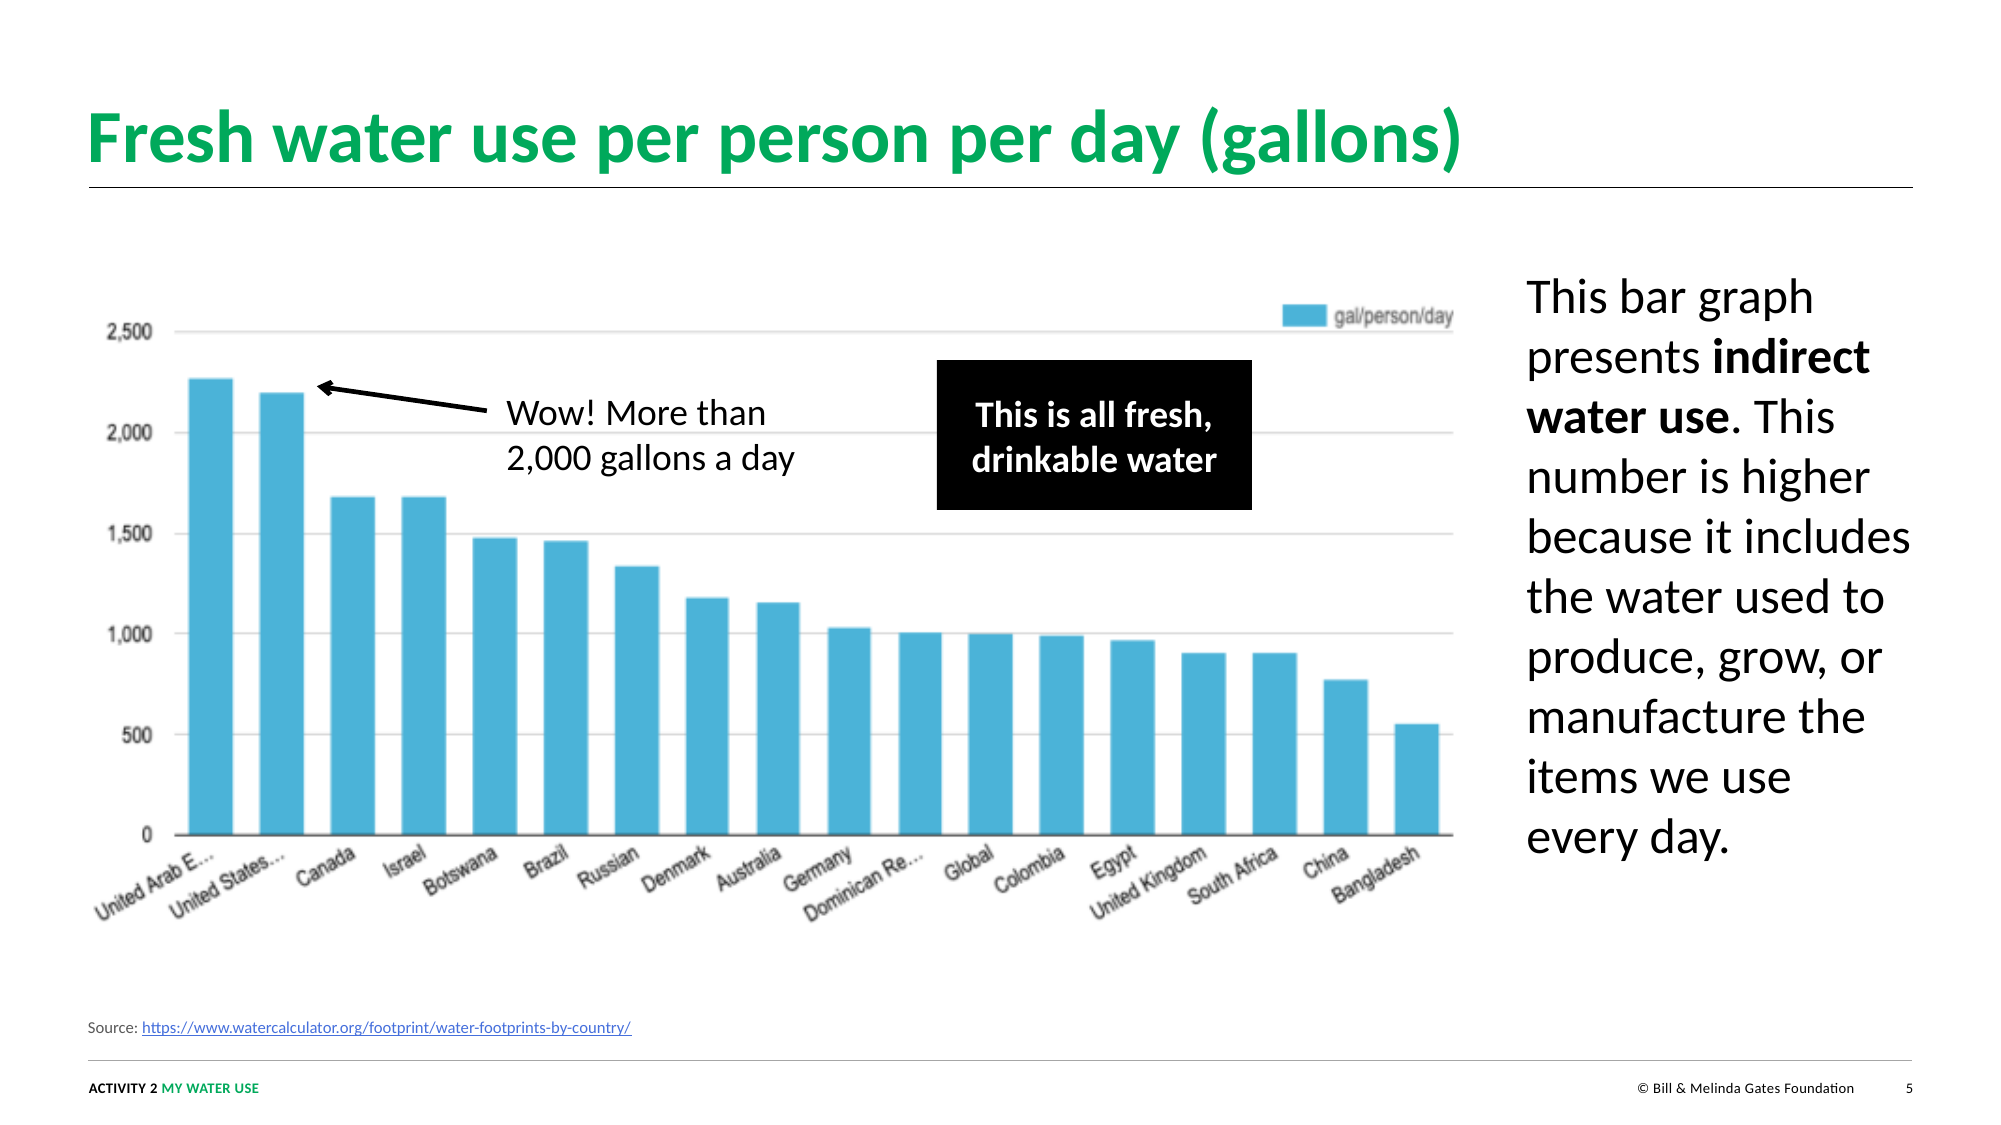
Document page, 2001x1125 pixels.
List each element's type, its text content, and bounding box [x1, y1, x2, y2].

footer ACTIVITY 2 MY WATER USE [89, 1079, 765, 1097]
list Source: https://www.watercalculator.org/footprint/water-footprints-by-country/ [87, 1007, 1912, 1071]
list This bar graph presents indirect water use. This number is higher because it includes the water used to produce, grow, or manufacture the items we use every day. [1526, 256, 1913, 1019]
slide_number 5 [1871, 1078, 1913, 1097]
picture [66, 255, 1512, 973]
title Fresh water use per person per day (gallons) [87, 87, 1913, 148]
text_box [316, 385, 488, 411]
